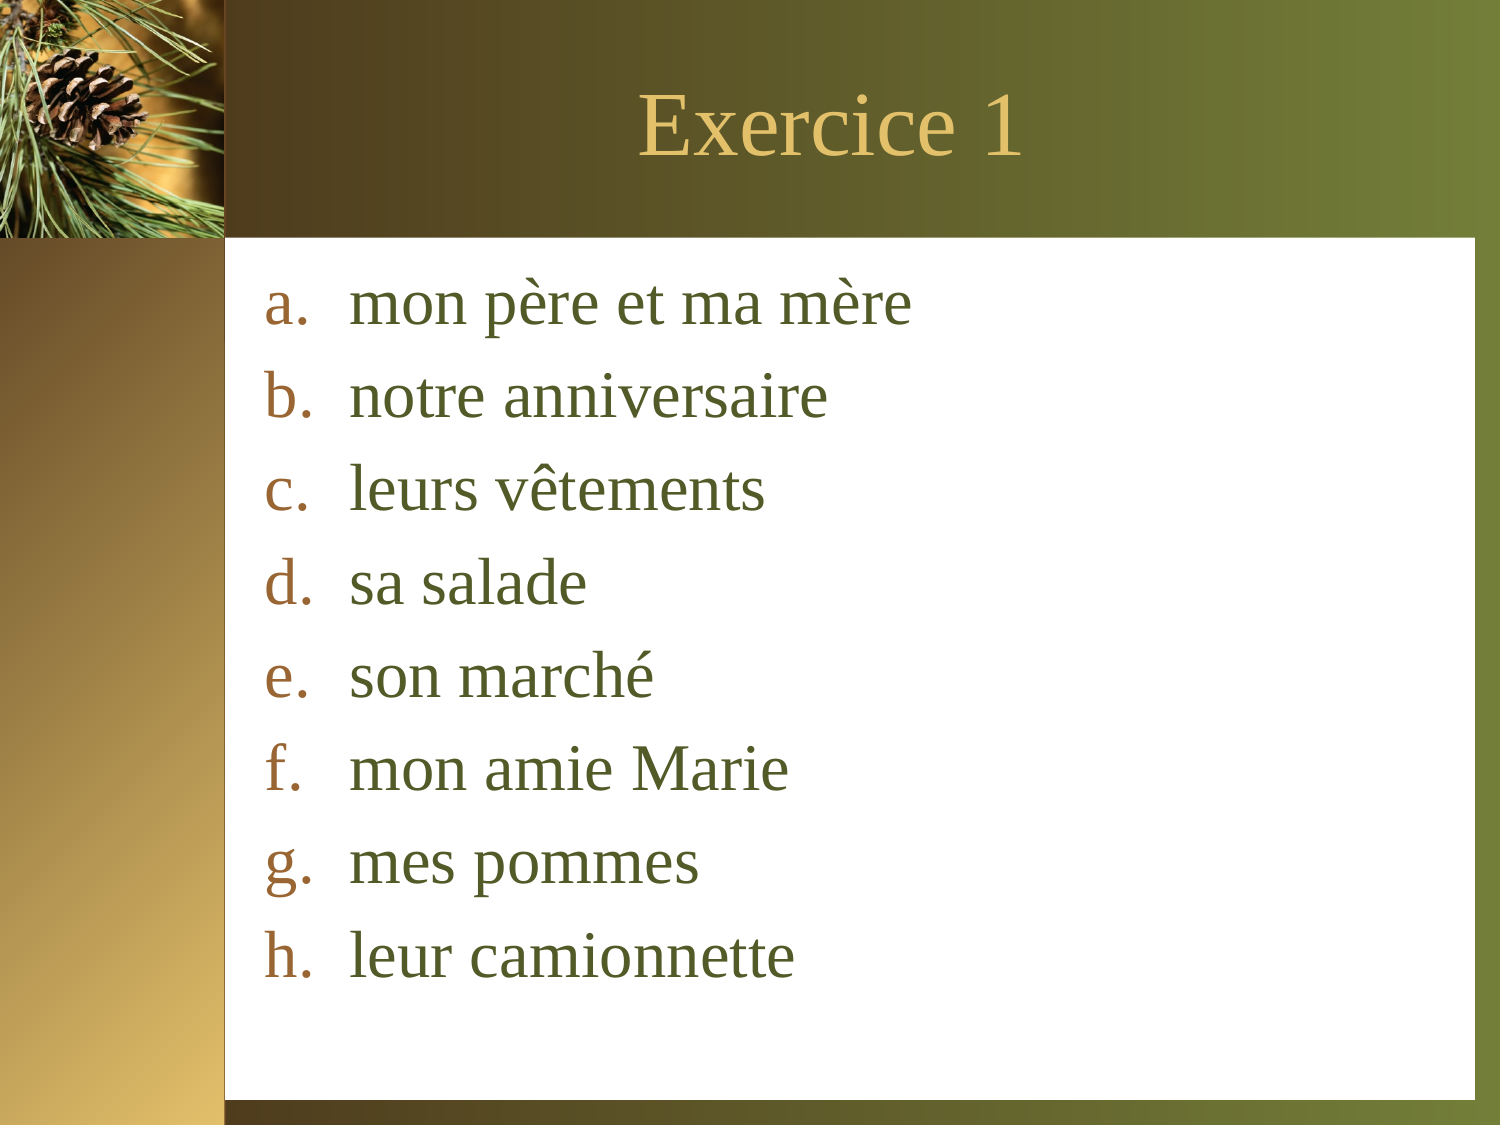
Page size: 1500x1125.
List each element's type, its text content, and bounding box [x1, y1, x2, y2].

title Exercice 1 [249, 24, 1438, 213]
picture [0, 0, 224, 238]
list mon père et ma mère notre anniversaire leurs vêtements sa salade son marché mon amie Marie mes pommes leur camionnette [249, 249, 1476, 1088]
